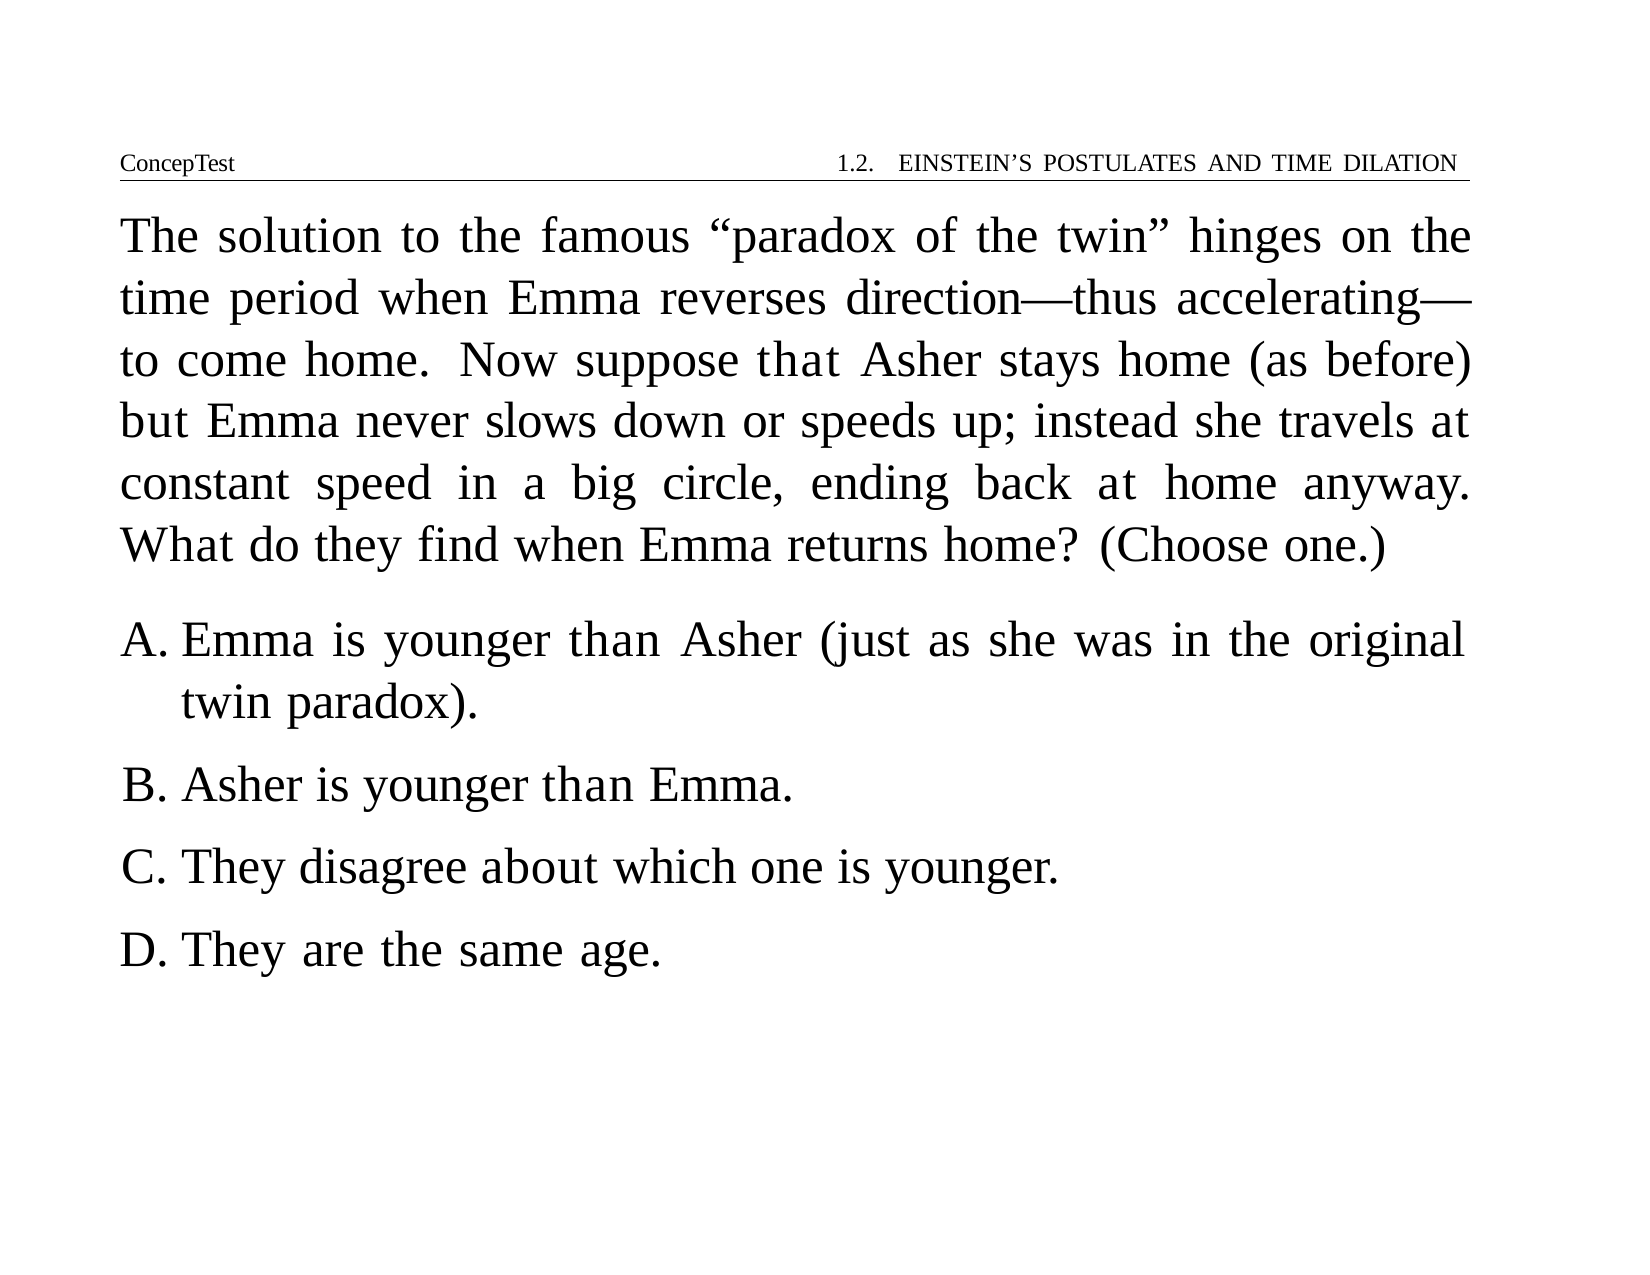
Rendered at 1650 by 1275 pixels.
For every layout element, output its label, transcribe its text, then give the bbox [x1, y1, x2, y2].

text_box ConcepTest 1.2. EINSTEIN’S POSTULATES AND TIME DILATION The solution to the famous “paradox of the twin” hinges on the time period when Emma reverses direction—thus accelerating— to come home. Now suppose that Asher stays home (as before) but Emma never slows down or speeds up; instead she travels at constant speed in a big circle, ending back at home anyway. What do they find when Emma returns home? (Choose one.) Emma is younger than Asher (just as she was in the original twin paradox). Asher is younger than Emma. They disagree about which one is younger. They are the same age. [117, 132, 1473, 978]
